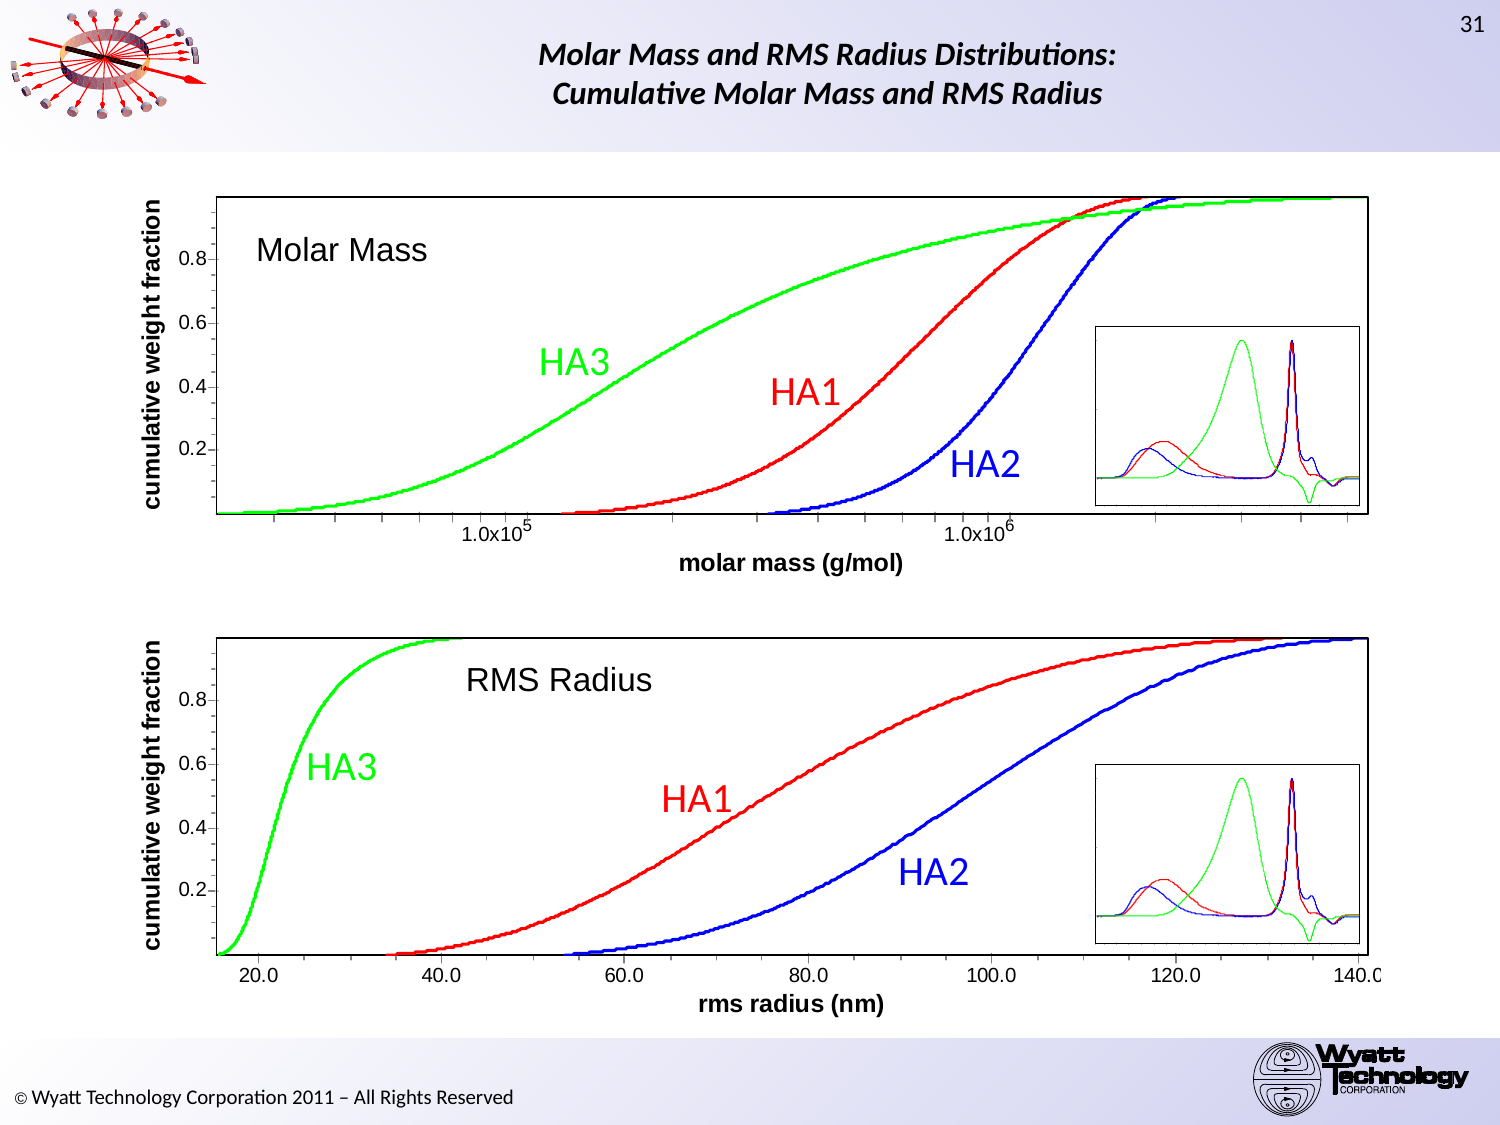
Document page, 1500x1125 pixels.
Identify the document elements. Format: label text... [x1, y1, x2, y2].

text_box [122, 629, 1381, 1023]
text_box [122, 184, 1381, 582]
title Molar Mass and RMS Radius Distributions: Cumulative Molar Mass and RMS Radius [217, 25, 1438, 120]
